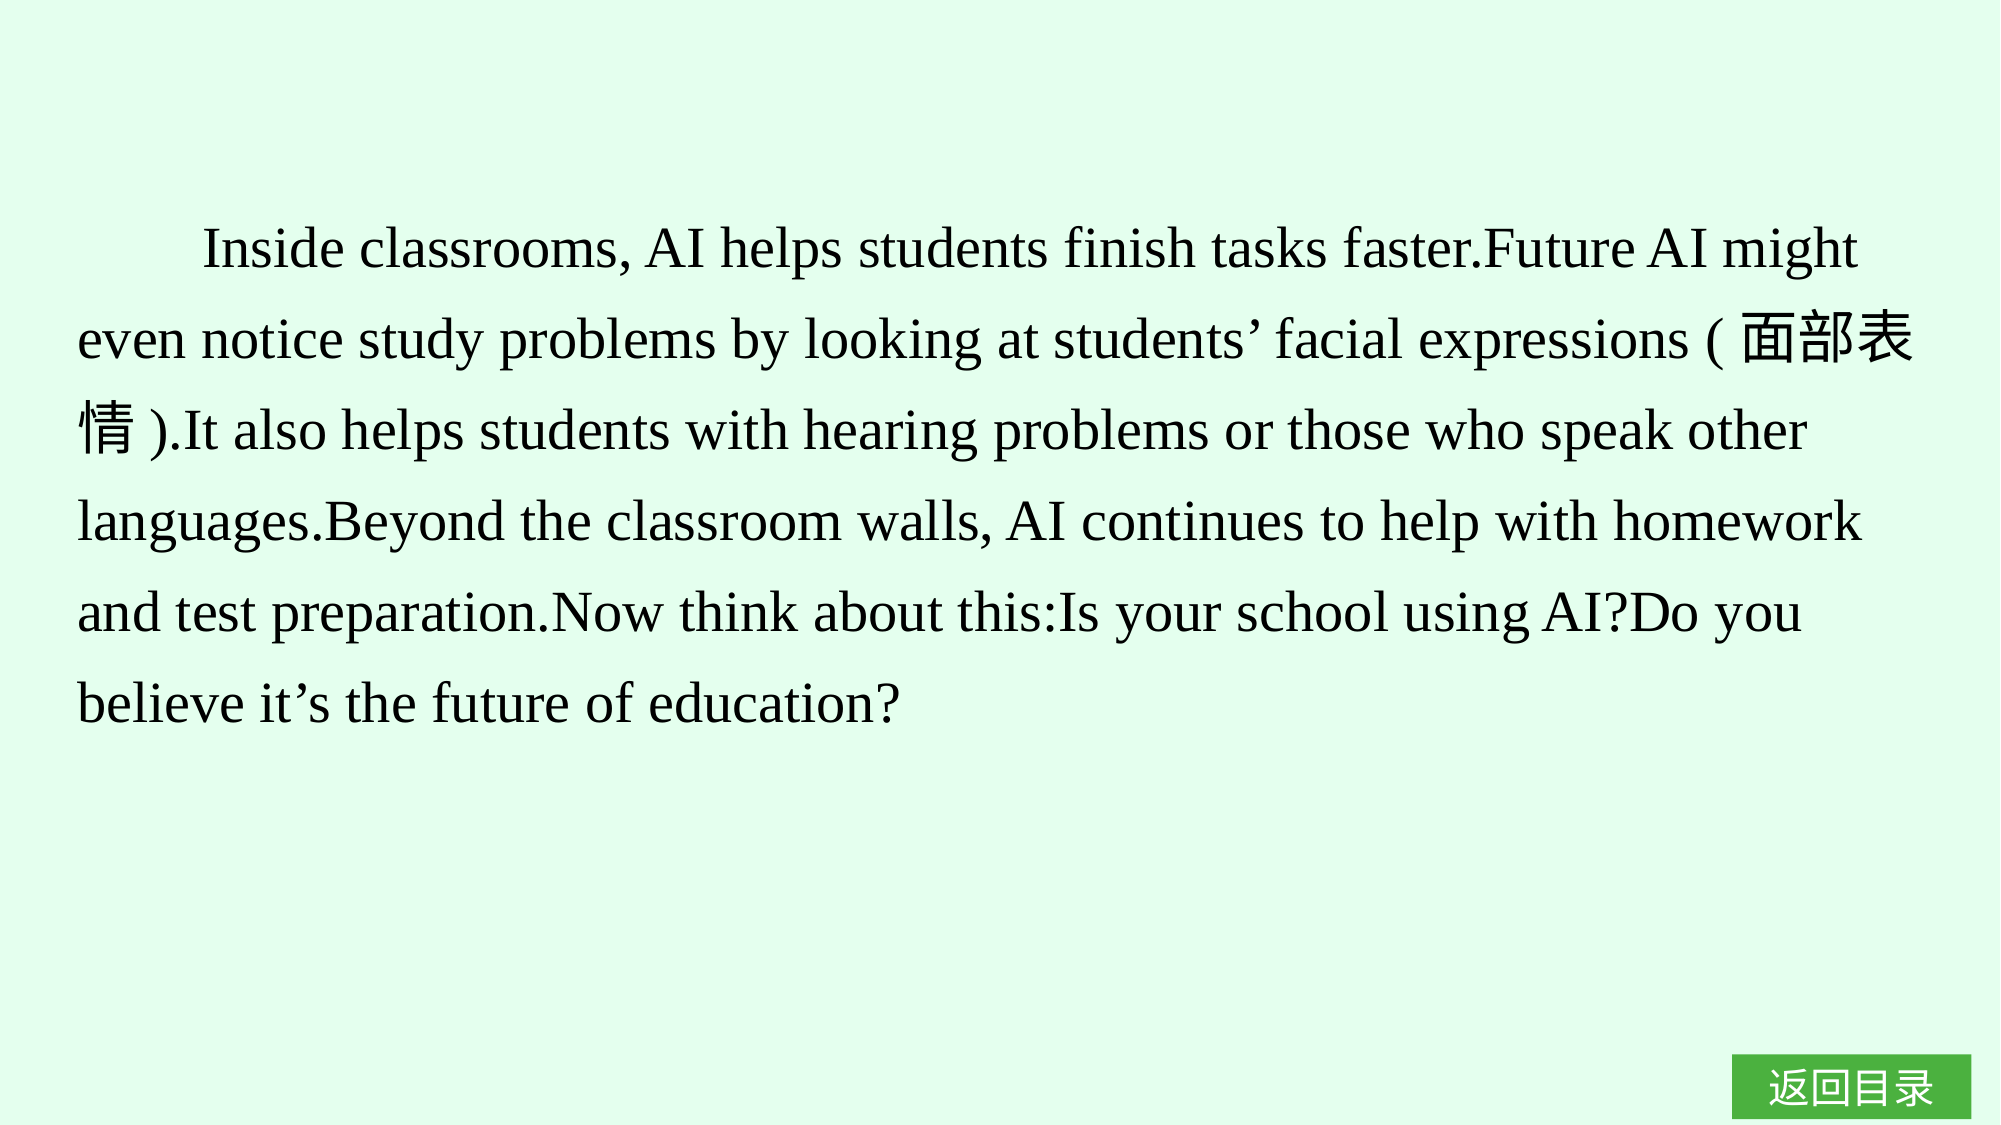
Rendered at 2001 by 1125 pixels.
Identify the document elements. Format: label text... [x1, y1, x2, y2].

text_box Inside classrooms, AI helps students finish tasks faster.Future AI might even notice study problems by looking at students’ facial expressions (面部表情).It also helps students with hearing problems or those who speak other languages.Beyond the classroom walls, AI continues to help with homework and test preparation.Now think about this:Is your school using AI?Do you believe it’s the future of education? [62, 180, 1938, 741]
